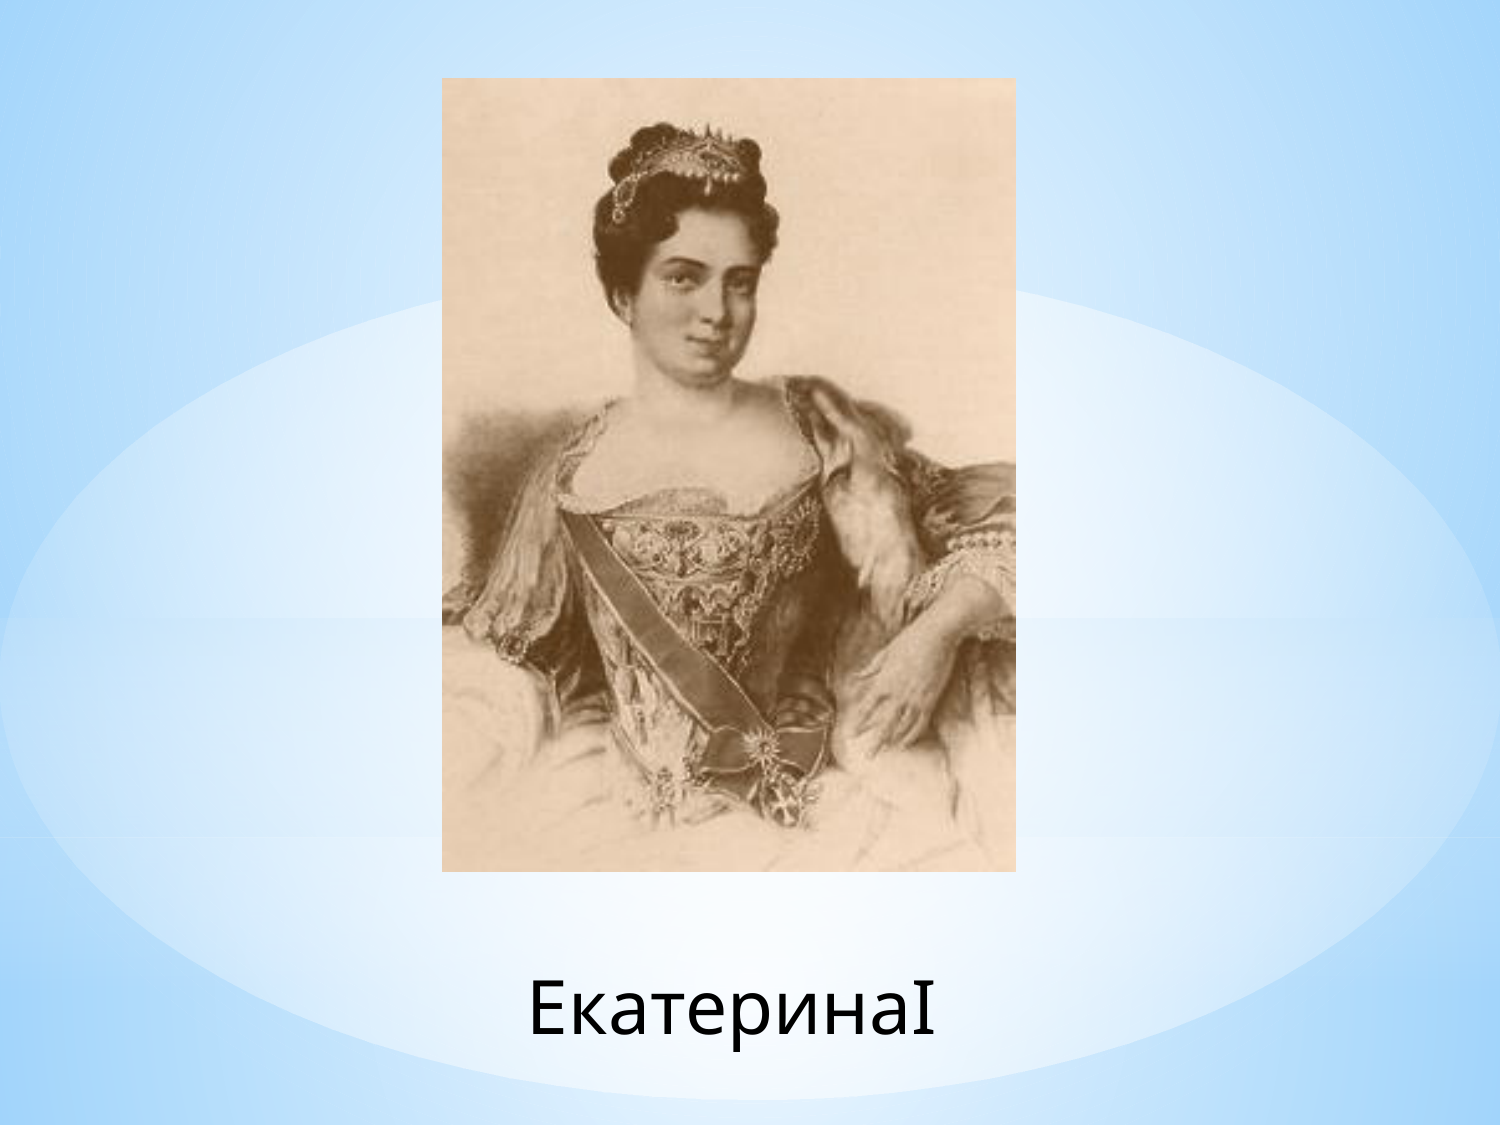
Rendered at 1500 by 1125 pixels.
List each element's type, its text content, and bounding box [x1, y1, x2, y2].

picture [442, 77, 1016, 872]
text_box ЕкатеринаI [512, 952, 953, 1057]
